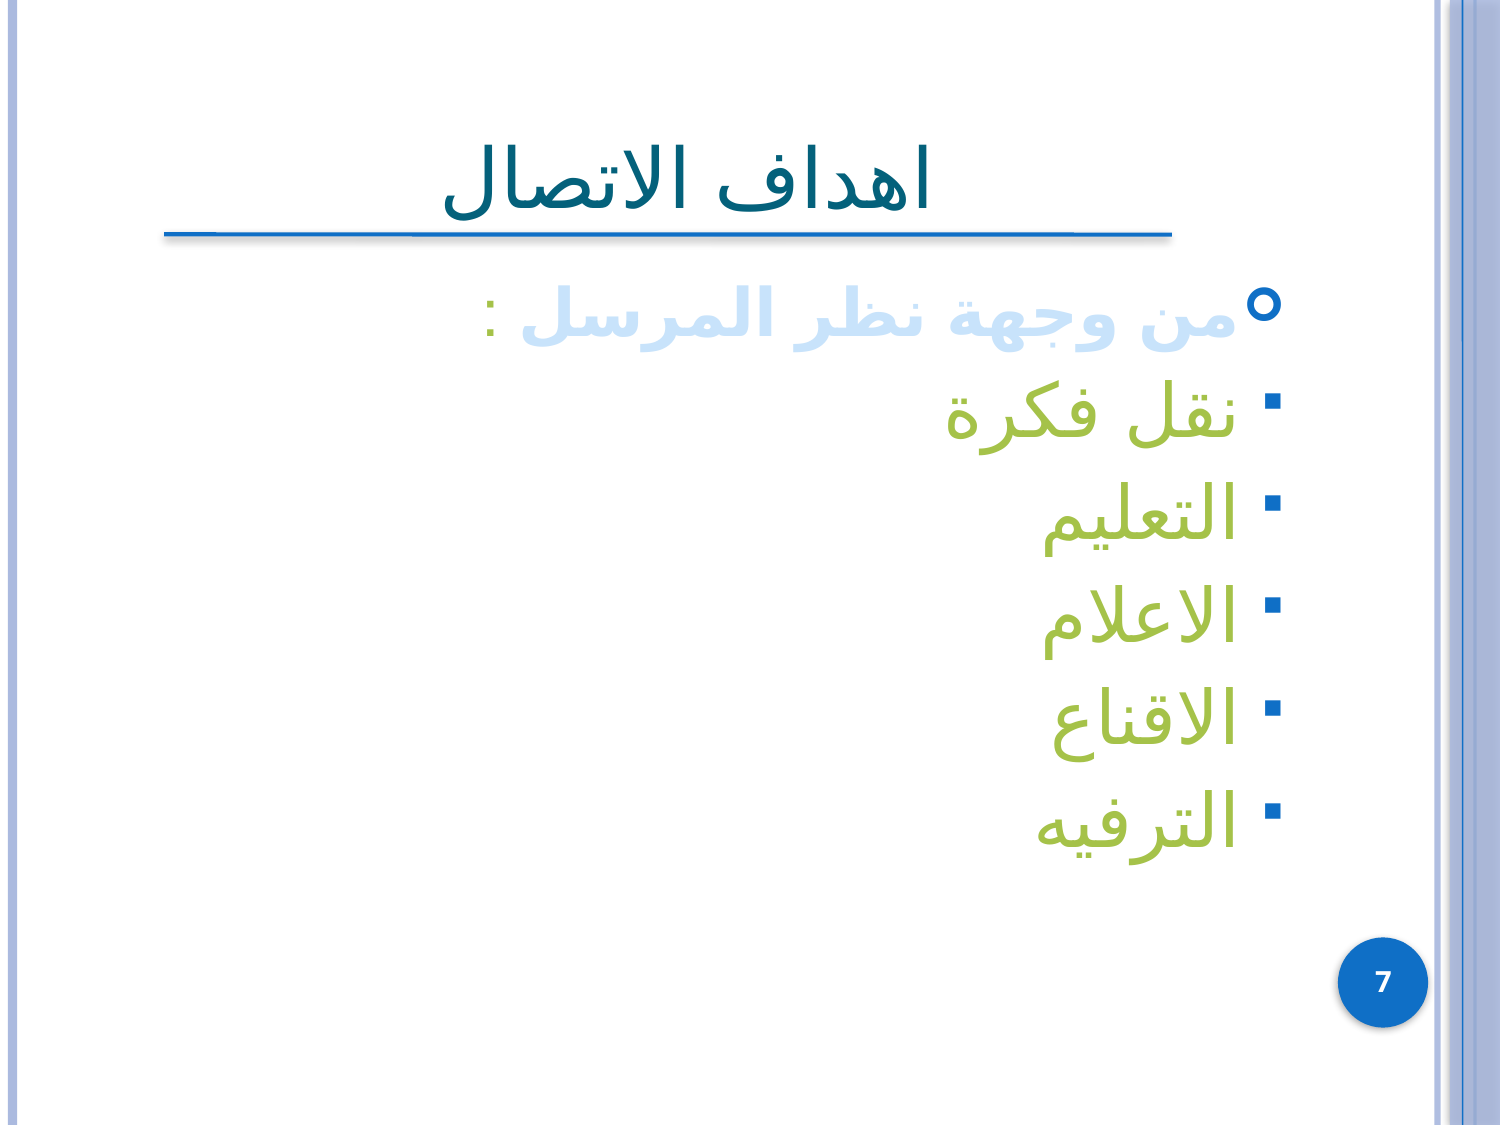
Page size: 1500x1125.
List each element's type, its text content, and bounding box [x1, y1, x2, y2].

slide_number 7 [1333, 940, 1434, 1026]
title اهداف الاتصال [75, 45, 1300, 233]
list من وجهة نظر المرسل : نقل فكرة التعليم الاعلام الاقناع الترفيه [67, 262, 1301, 1063]
